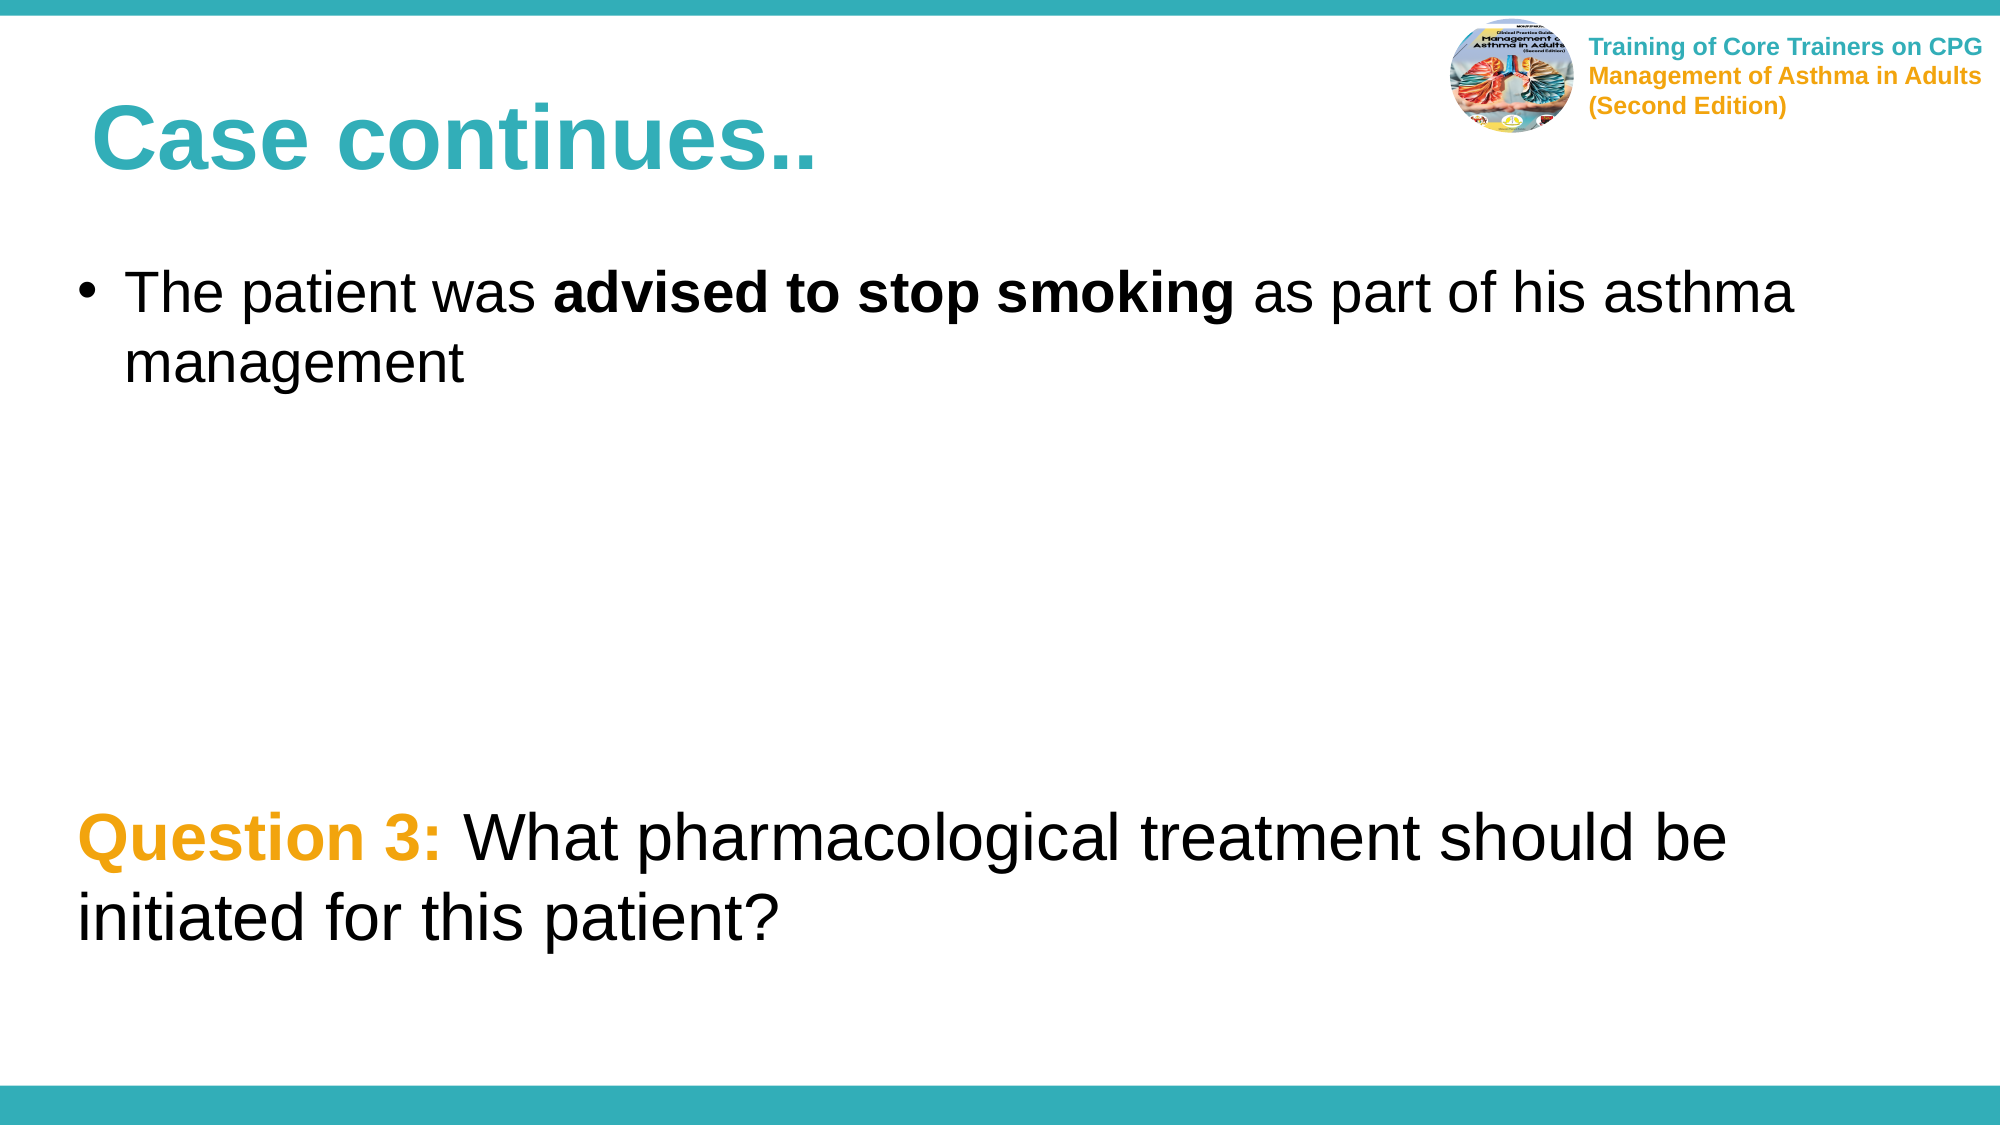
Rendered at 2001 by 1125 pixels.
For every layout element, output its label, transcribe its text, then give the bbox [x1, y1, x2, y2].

text_box The patient was advised to stop smoking as part of his asthma management Question 3: What pharmacological treatment should be initiated for this patient? [62, 246, 1886, 962]
text_box Case continues.. [0, 69, 2000, 196]
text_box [1449, 18, 2000, 133]
